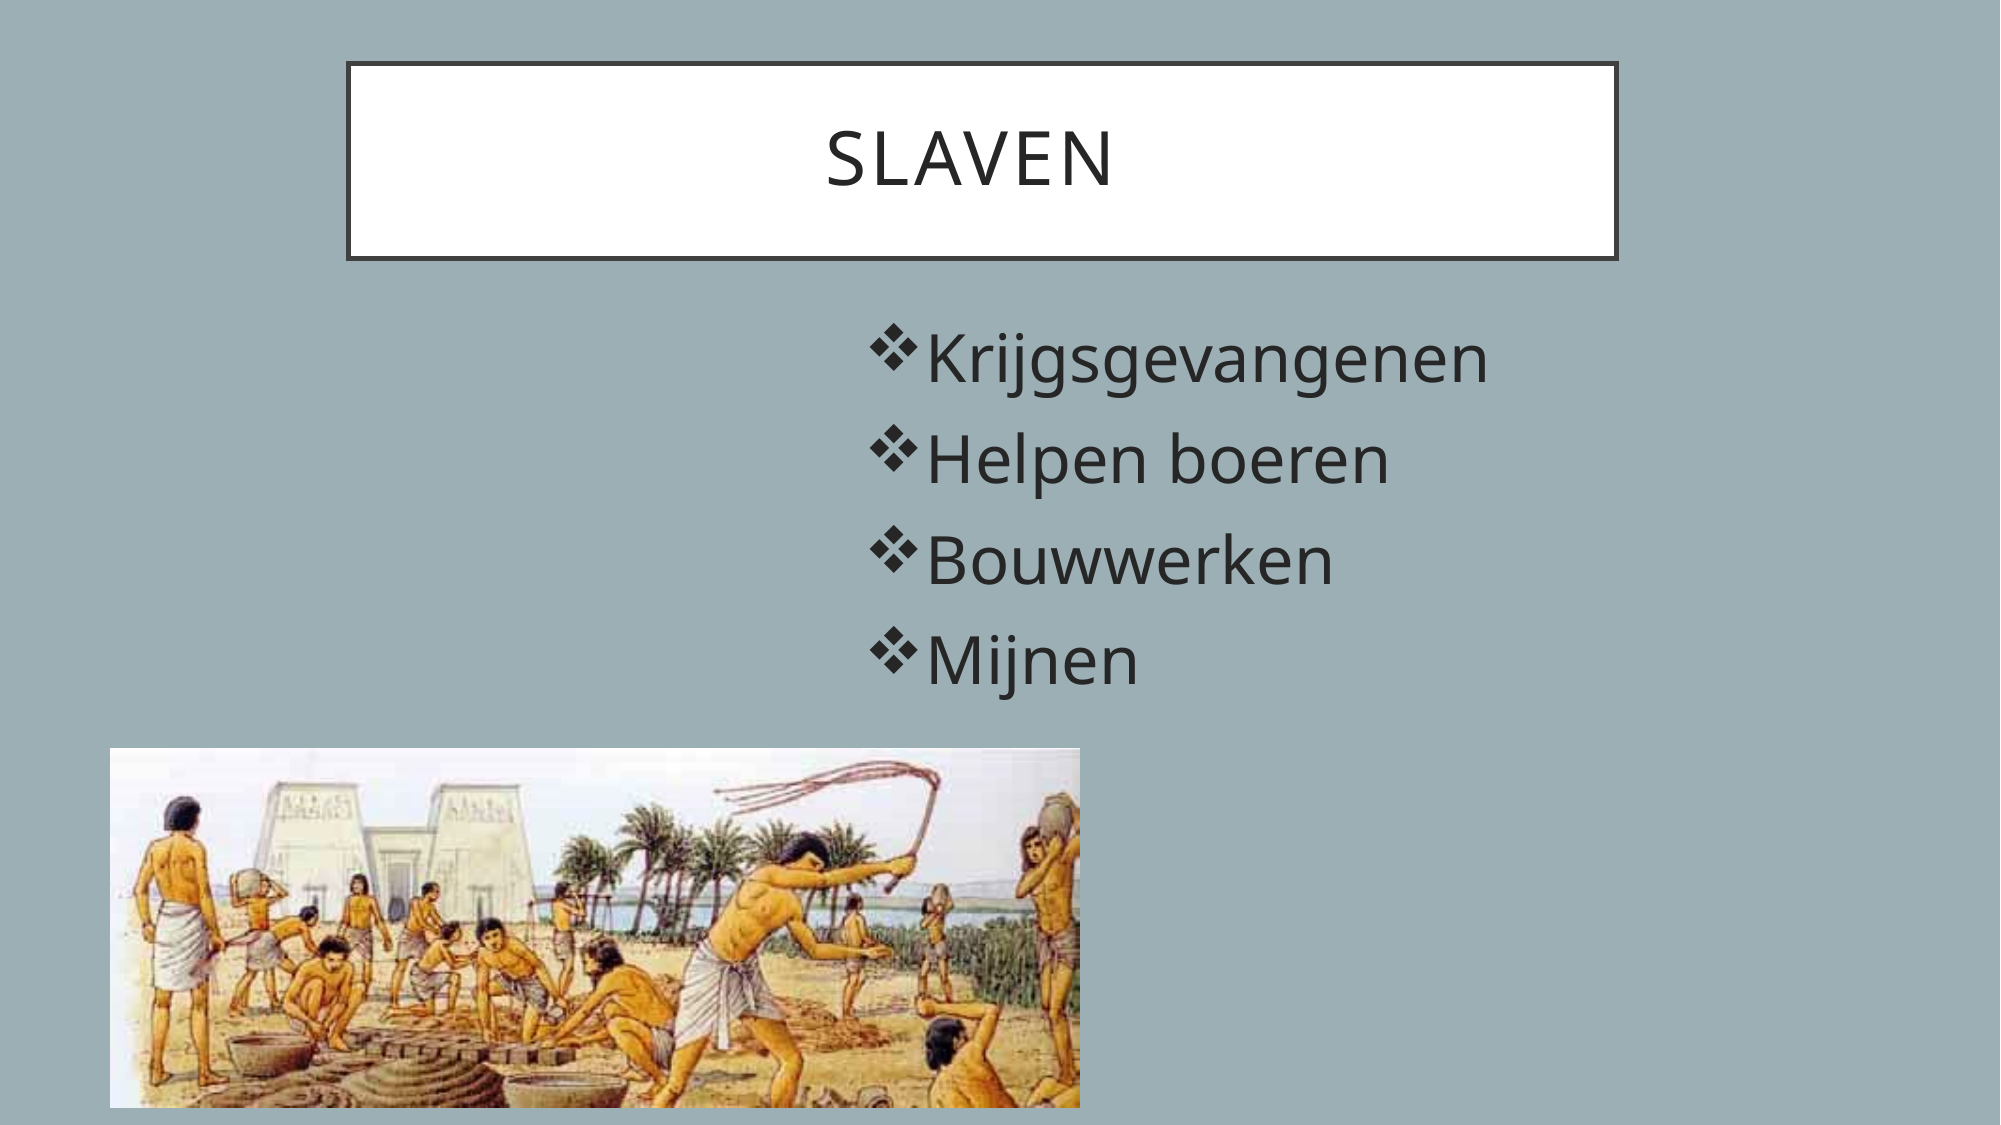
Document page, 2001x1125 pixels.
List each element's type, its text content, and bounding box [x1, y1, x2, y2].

title SLAVEN [346, 61, 1619, 261]
list Krijgsgevangenen Helpen boeren Bouwwerken Mijnen [849, 308, 2000, 1108]
picture [110, 748, 1080, 1108]
